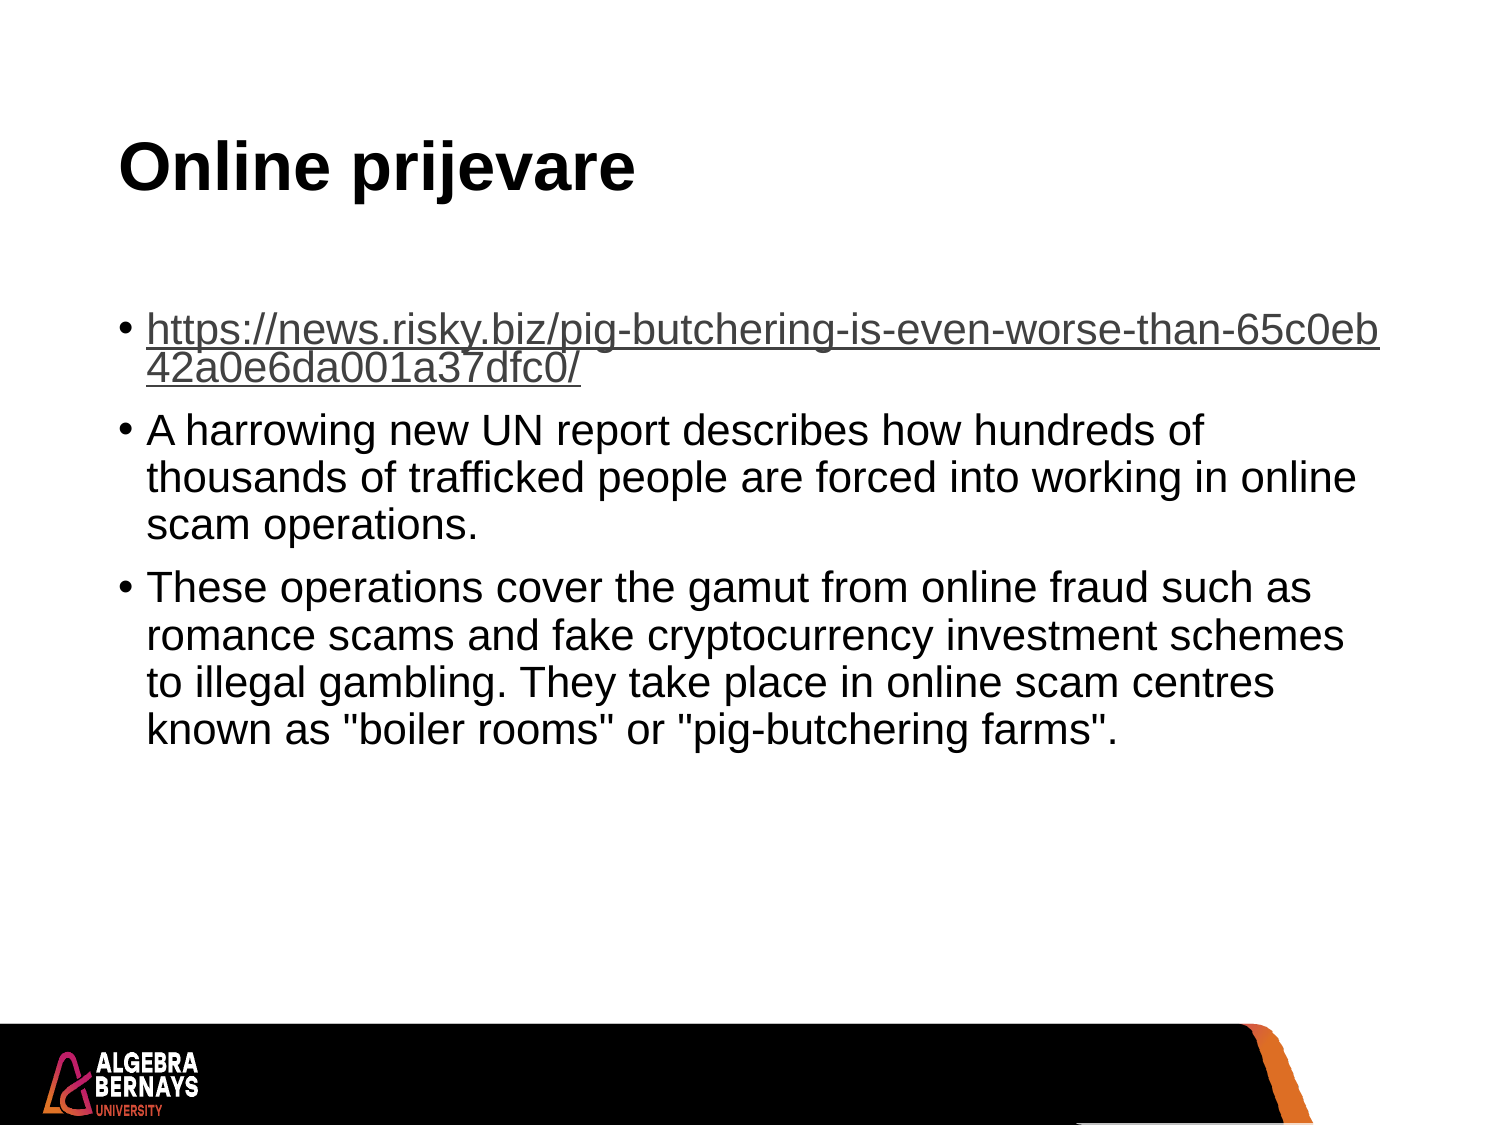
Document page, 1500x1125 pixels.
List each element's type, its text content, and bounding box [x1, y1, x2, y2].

list https://news.risky.biz/pig-butchering-is-even-worse-than-65c0eb42a0e6da001a37dfc0/ A harrowing new UN report describes how hundreds of thousands of trafficked people are forced into working in online scam operations. These operations cover the gamut from online fraud such as romance scams and fake cryptocurrency investment schemes to illegal gambling. They take place in online scam centres known as "boiler rooms" or "pig-butchering farms". [103, 299, 1397, 1014]
title Online prijevare [103, 59, 1397, 278]
picture [0, 1023, 1468, 1125]
